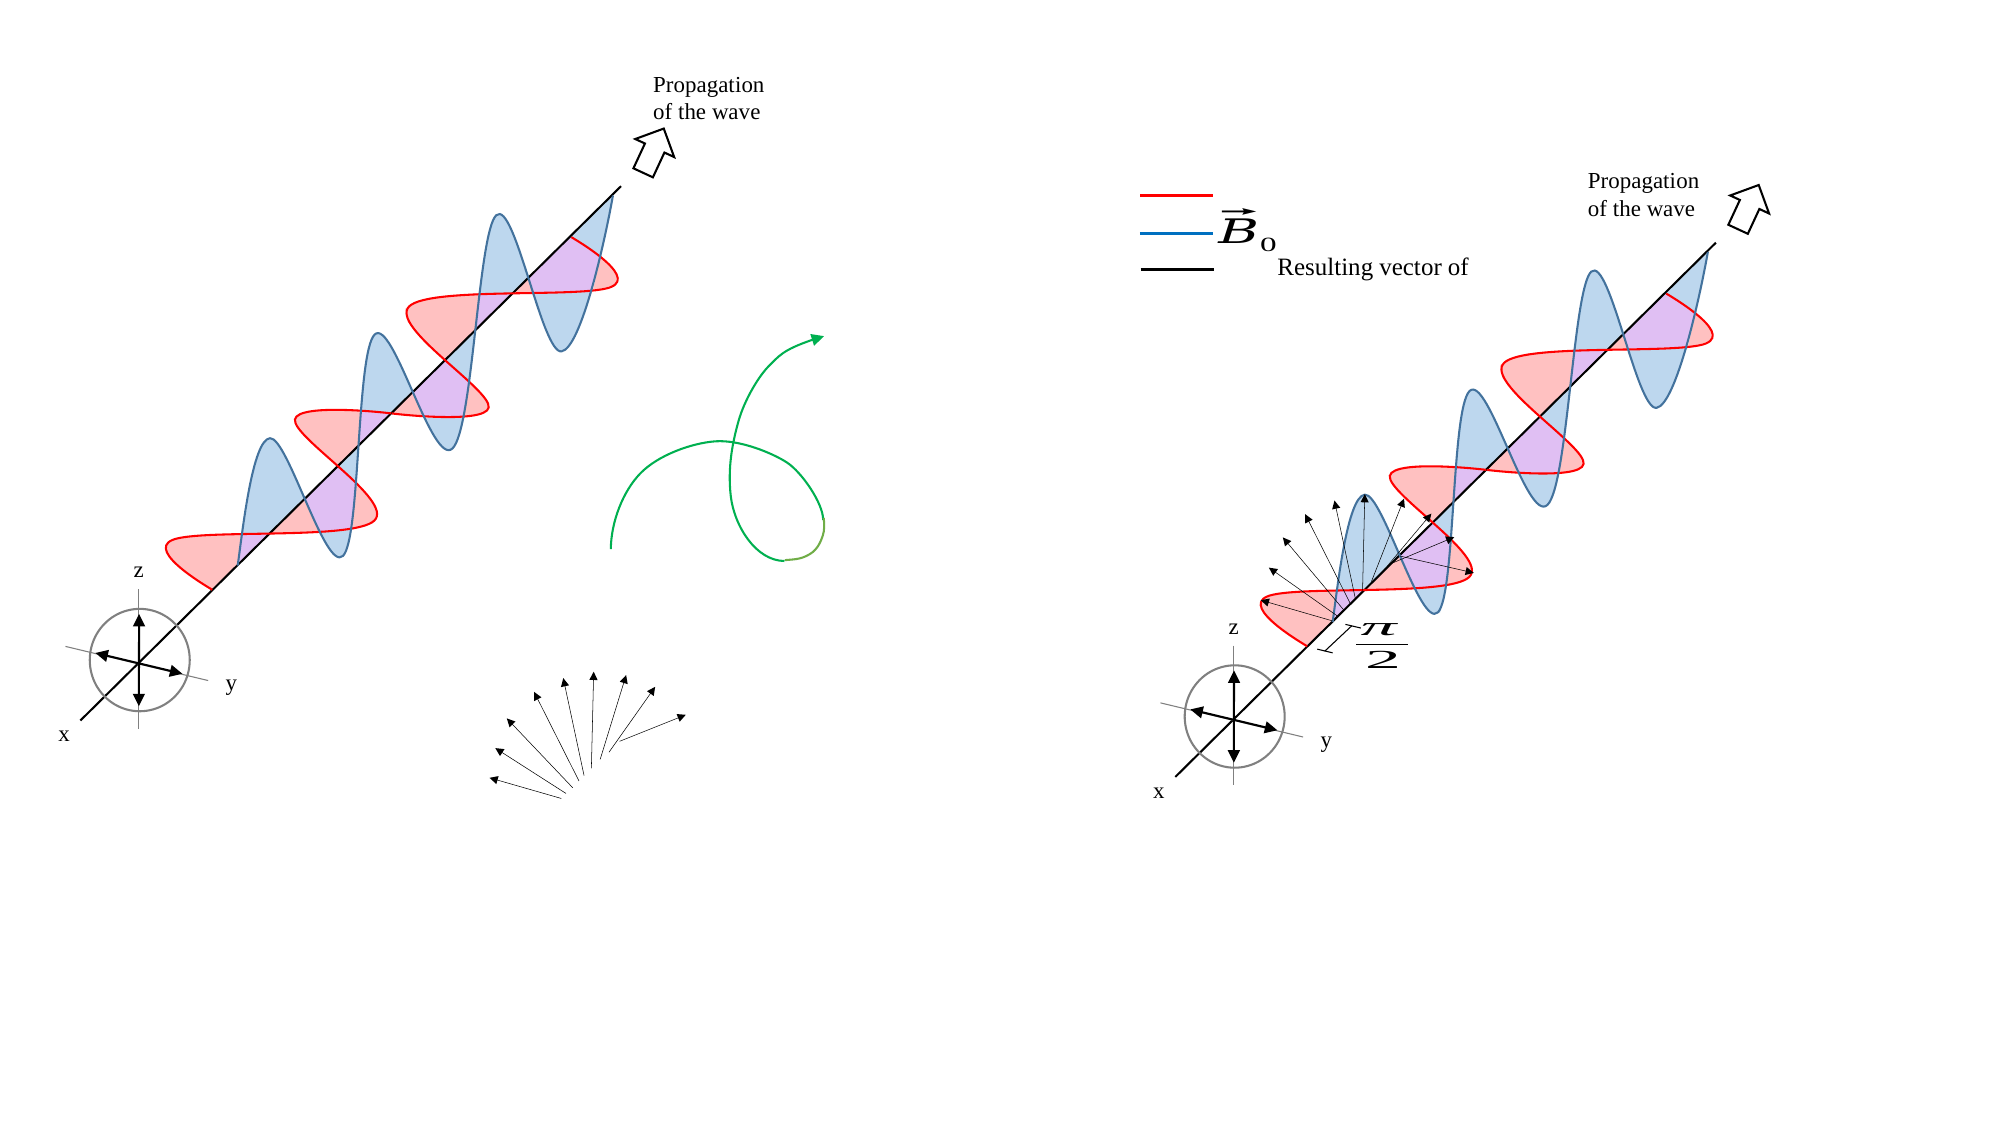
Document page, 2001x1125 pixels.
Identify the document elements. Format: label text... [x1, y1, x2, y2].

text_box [1138, 158, 1773, 811]
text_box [80, 186, 621, 721]
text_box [95, 652, 183, 674]
text_box Propagation of the wave [638, 61, 782, 132]
text_box x [43, 711, 85, 754]
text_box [65, 646, 138, 681]
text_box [610, 336, 825, 561]
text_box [489, 671, 686, 799]
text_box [140, 646, 209, 681]
text_box [632, 132, 676, 179]
